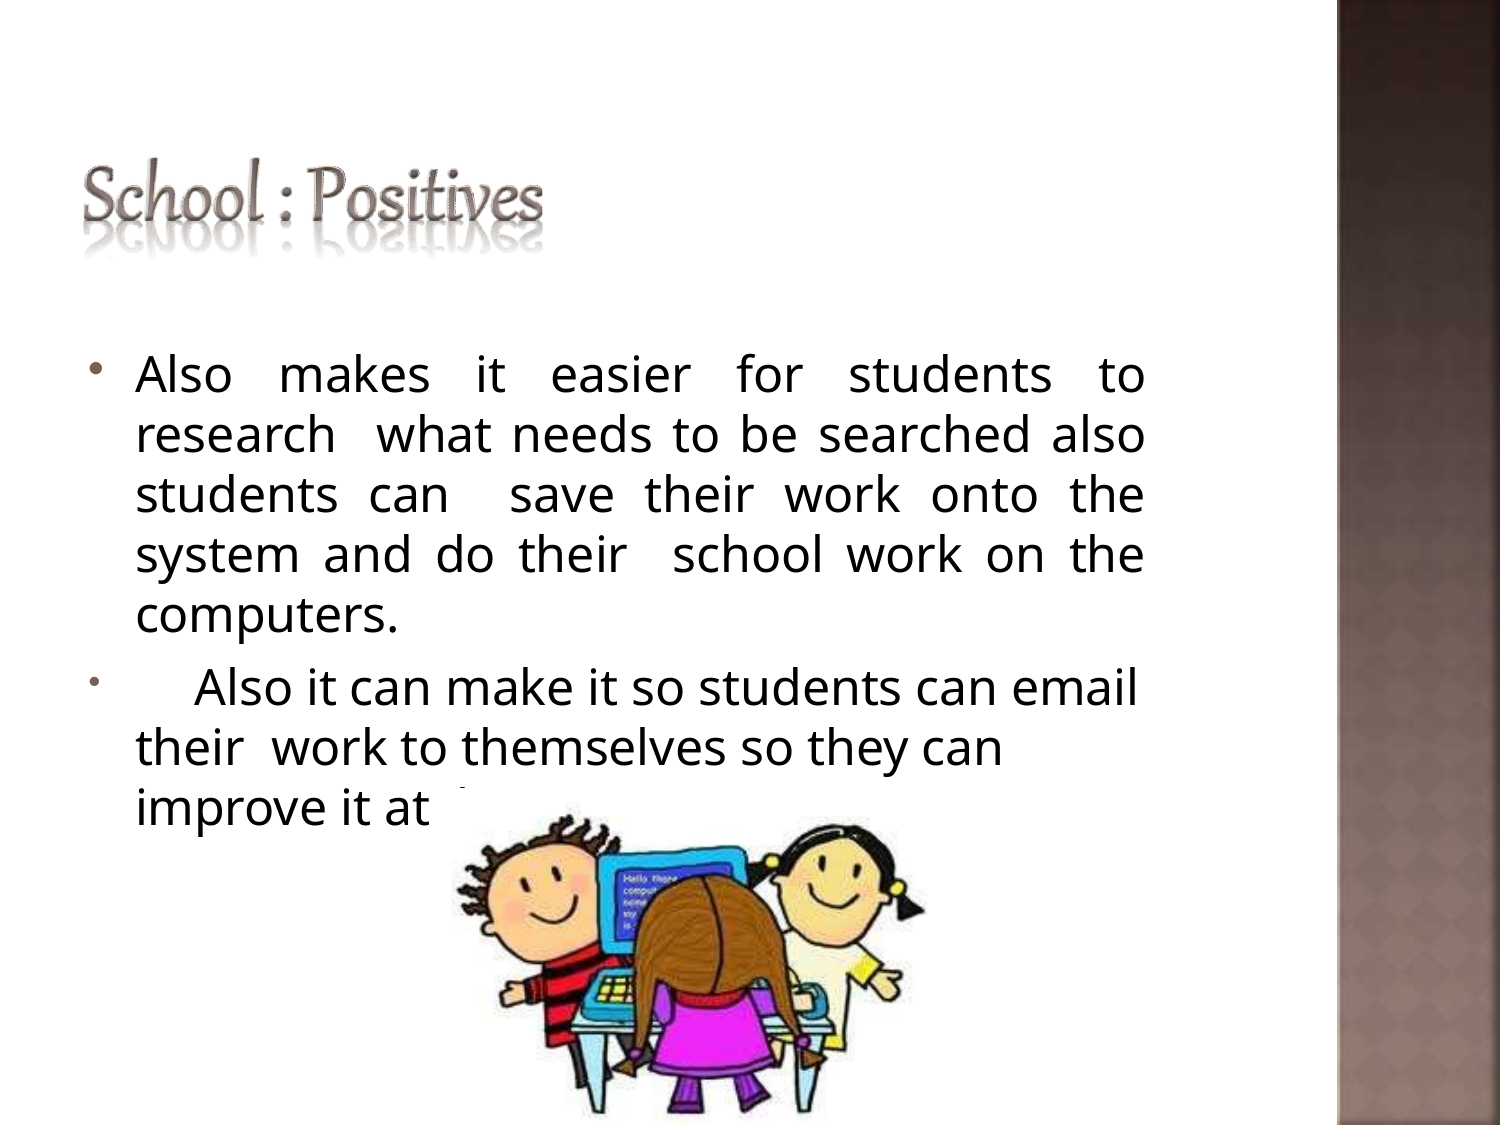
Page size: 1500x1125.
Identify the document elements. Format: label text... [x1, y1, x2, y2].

text_box Also makes it easier for students to research what needs to be searched also students can save their work onto the system and do their school work on the computers. Also it can make it so students can email their work to themselves so they can improve it at home. [87, 340, 1192, 836]
text_box [1337, 0, 1500, 1125]
text_box [83, 157, 543, 221]
text_box [451, 788, 938, 1125]
text_box [83, 218, 544, 282]
